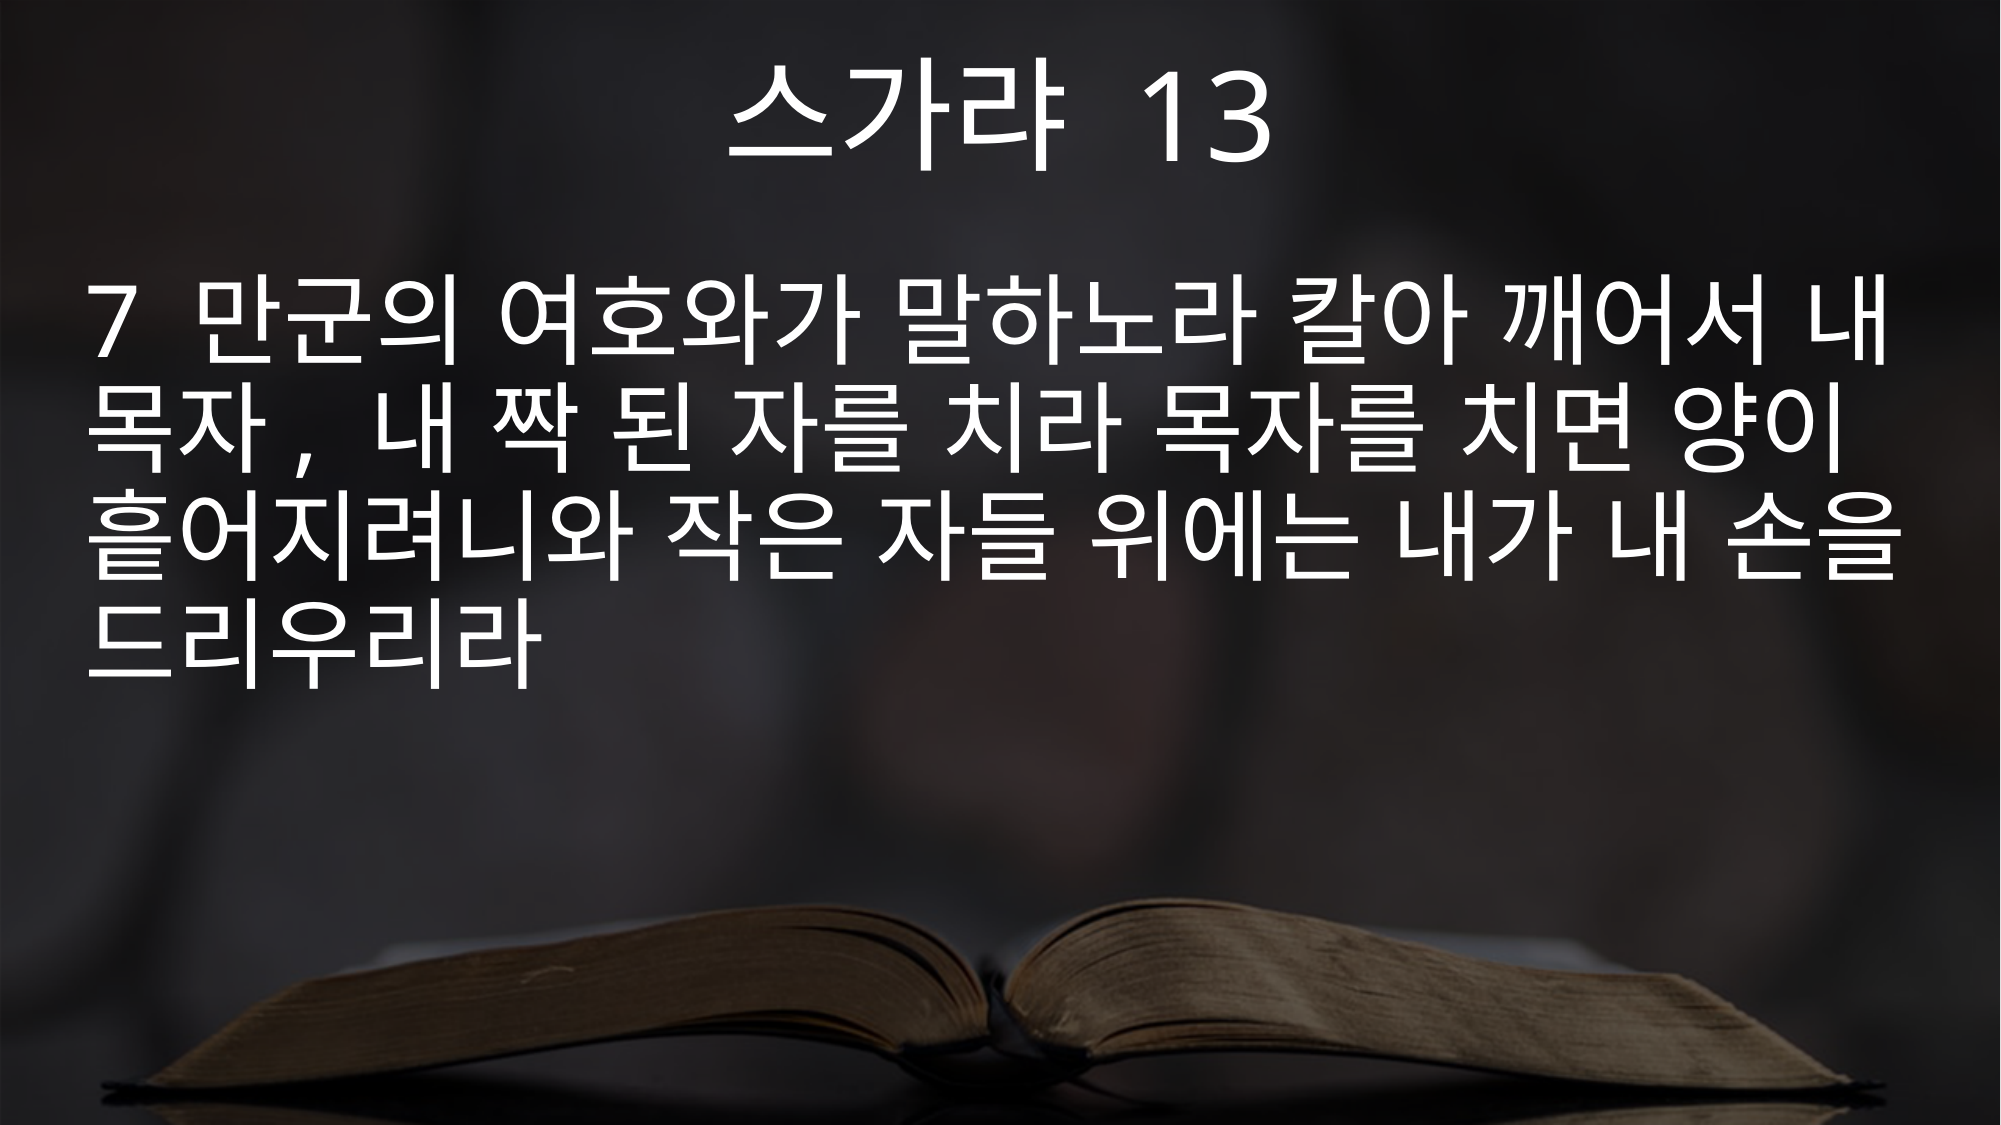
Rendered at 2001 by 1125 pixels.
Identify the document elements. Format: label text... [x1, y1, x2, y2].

picture [0, 0, 2001, 1125]
footer 스가랴 13 [0, 32, 2000, 192]
list 7 만군의 여호와가 말하노라 칼아 깨어서 내 목자, 내 짝 된 자를 치라 목자를 치면 양이 흩어지려니와 작은 자들 위에는 내가 내 손을 드리우리라 [69, 263, 1953, 423]
